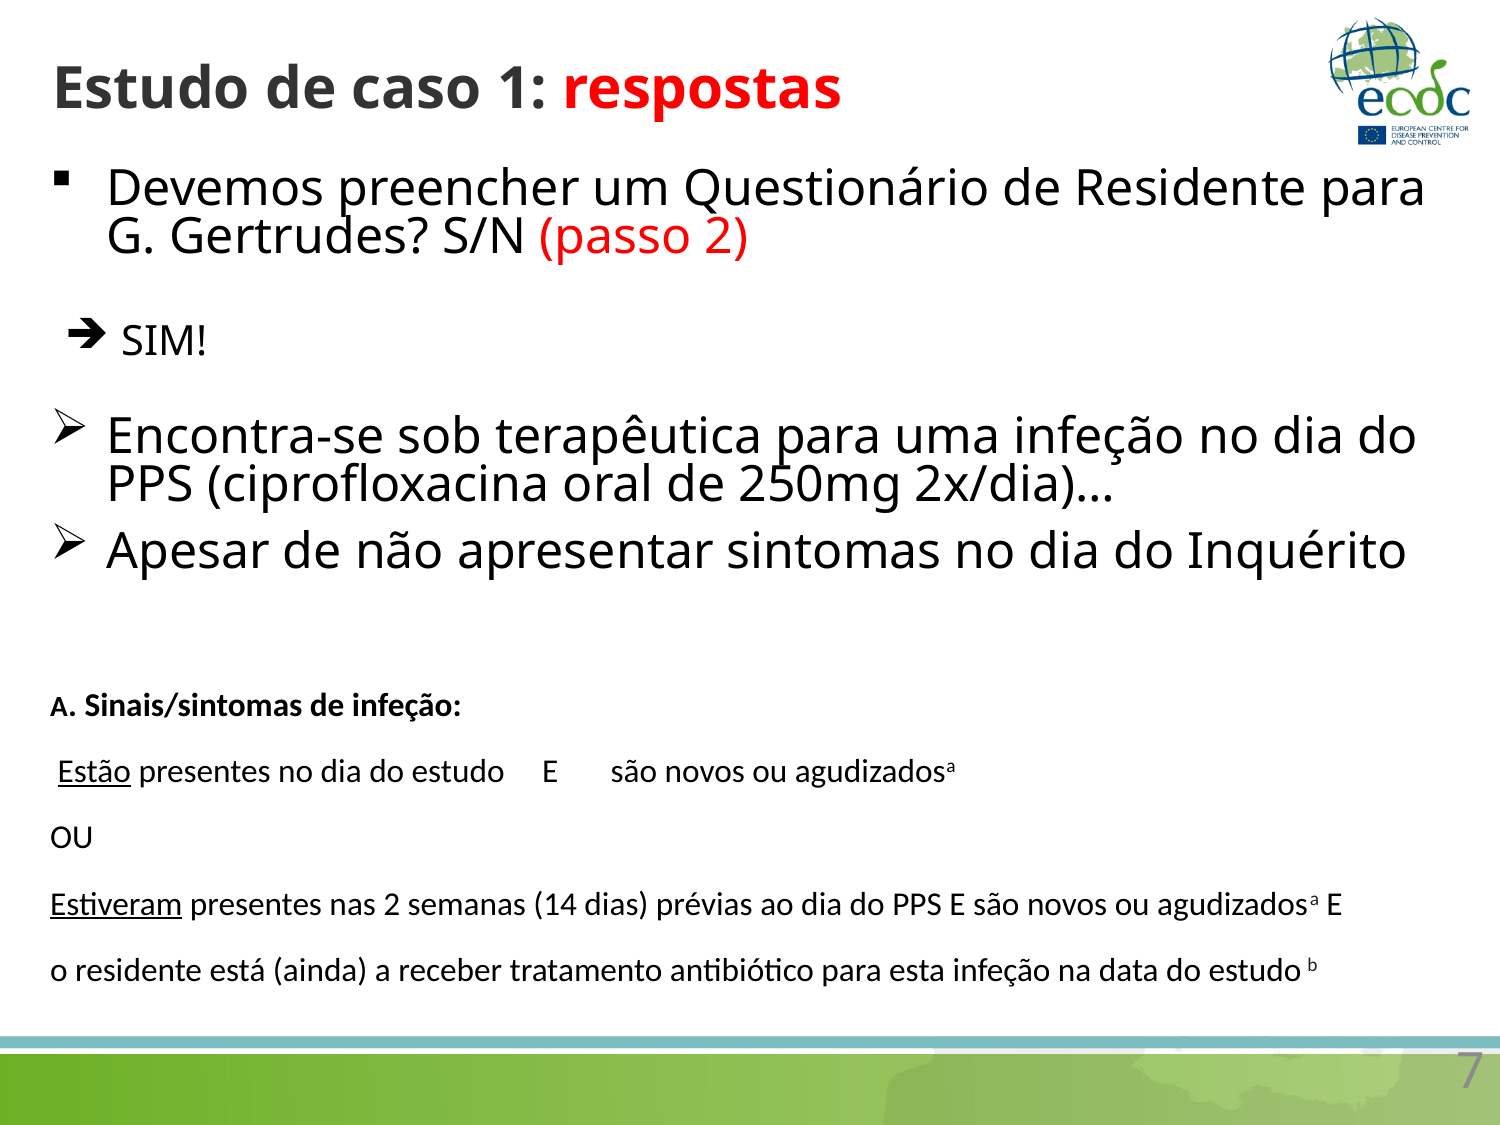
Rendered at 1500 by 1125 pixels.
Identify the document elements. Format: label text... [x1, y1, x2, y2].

slide_number 7 [1149, 1042, 1500, 1103]
list Devemos preencher um Questionário de Residente para G. Gertrudes? S/N (passo 2) Encontra-se sob terapêutica para uma infeção no dia do PPS (ciprofloxacina oral de 250mg 2x/dia)… Apesar de não apresentar sintomas no dia do Inquérito A. Sinais/sintomas de infeção: Estão presentes no dia do estudo E são novos ou agudizadosa OU Estiveram presentes nas 2 semanas (14 dias) prévias ao dia do PPS E são novos ou agudizadosa E o residente está (ainda) a receber tratamento antibiótico para esta infeção na data do estudo b [49, 166, 1450, 1015]
title Estudo de caso 1: respostas [52, 58, 1401, 147]
picture [1328, 17, 1473, 148]
text_box SIM! [50, 315, 223, 371]
picture [0, 1036, 1500, 1125]
